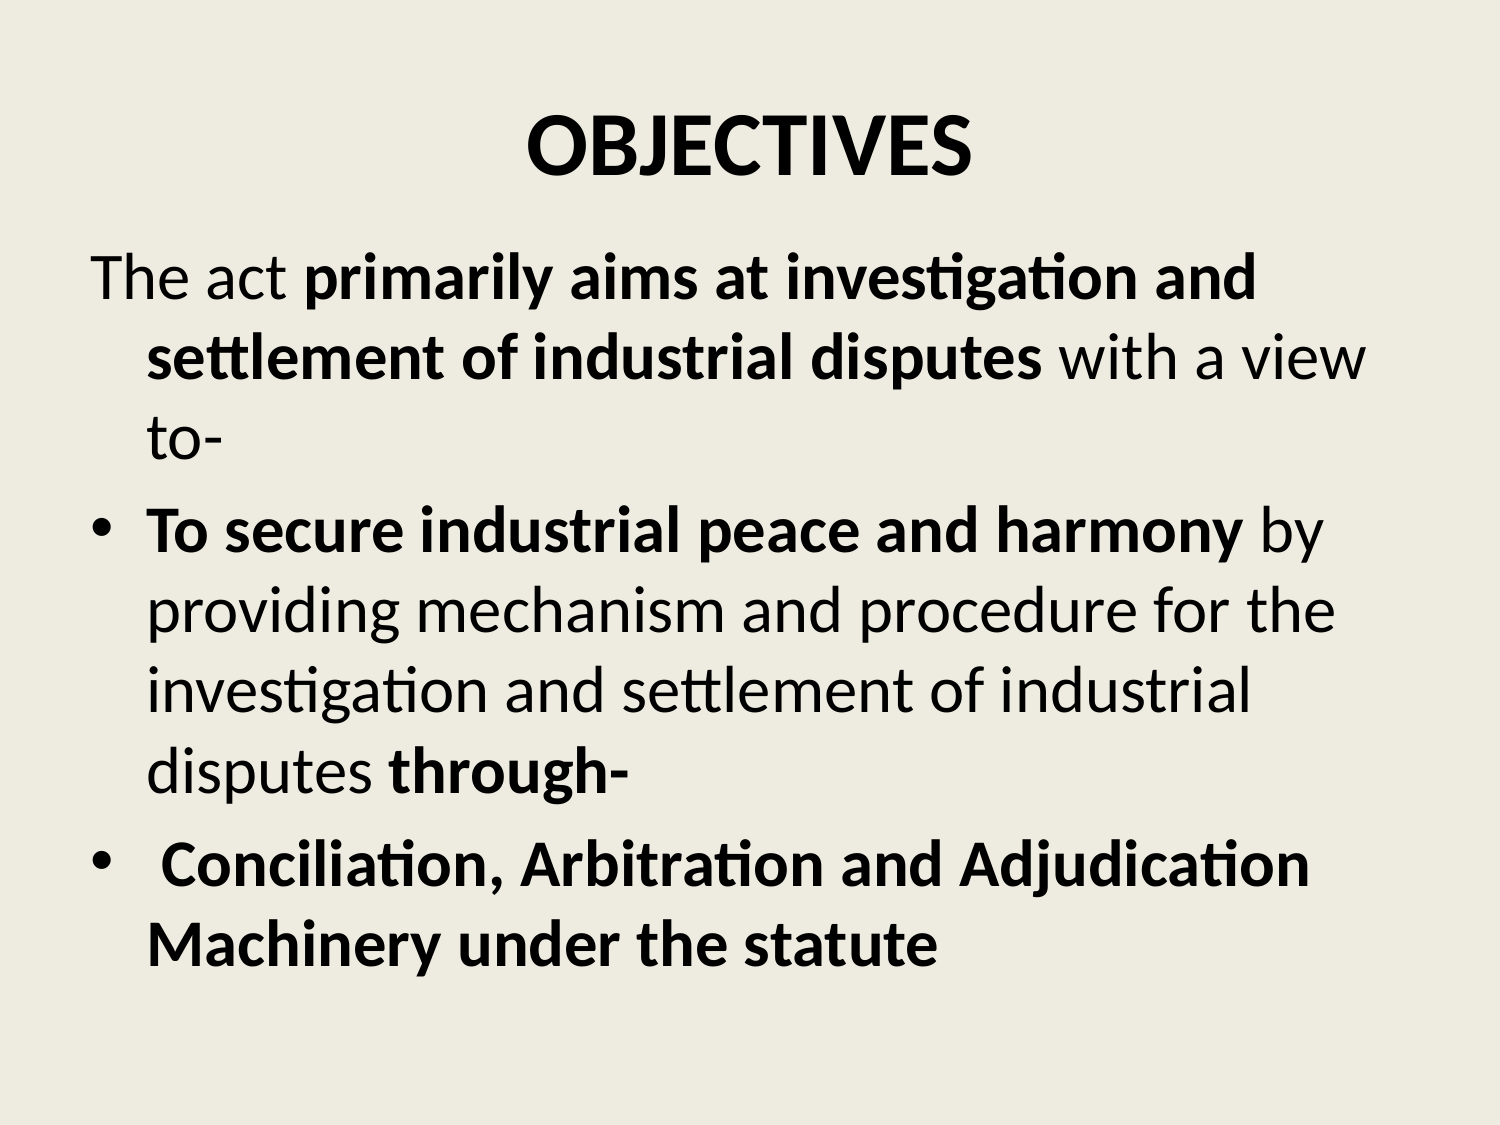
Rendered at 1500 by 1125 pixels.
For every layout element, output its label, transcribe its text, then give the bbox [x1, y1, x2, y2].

list The act primarily aims at investigation and settlement of industrial disputes with a view to- To secure industrial peace and harmony by providing mechanism and procedure for the investigation and settlement of industrial disputes through- Conciliation, Arbitration and Adjudication Machinery under the statute [75, 224, 1425, 1088]
title OBJECTIVES [75, 45, 1425, 224]
